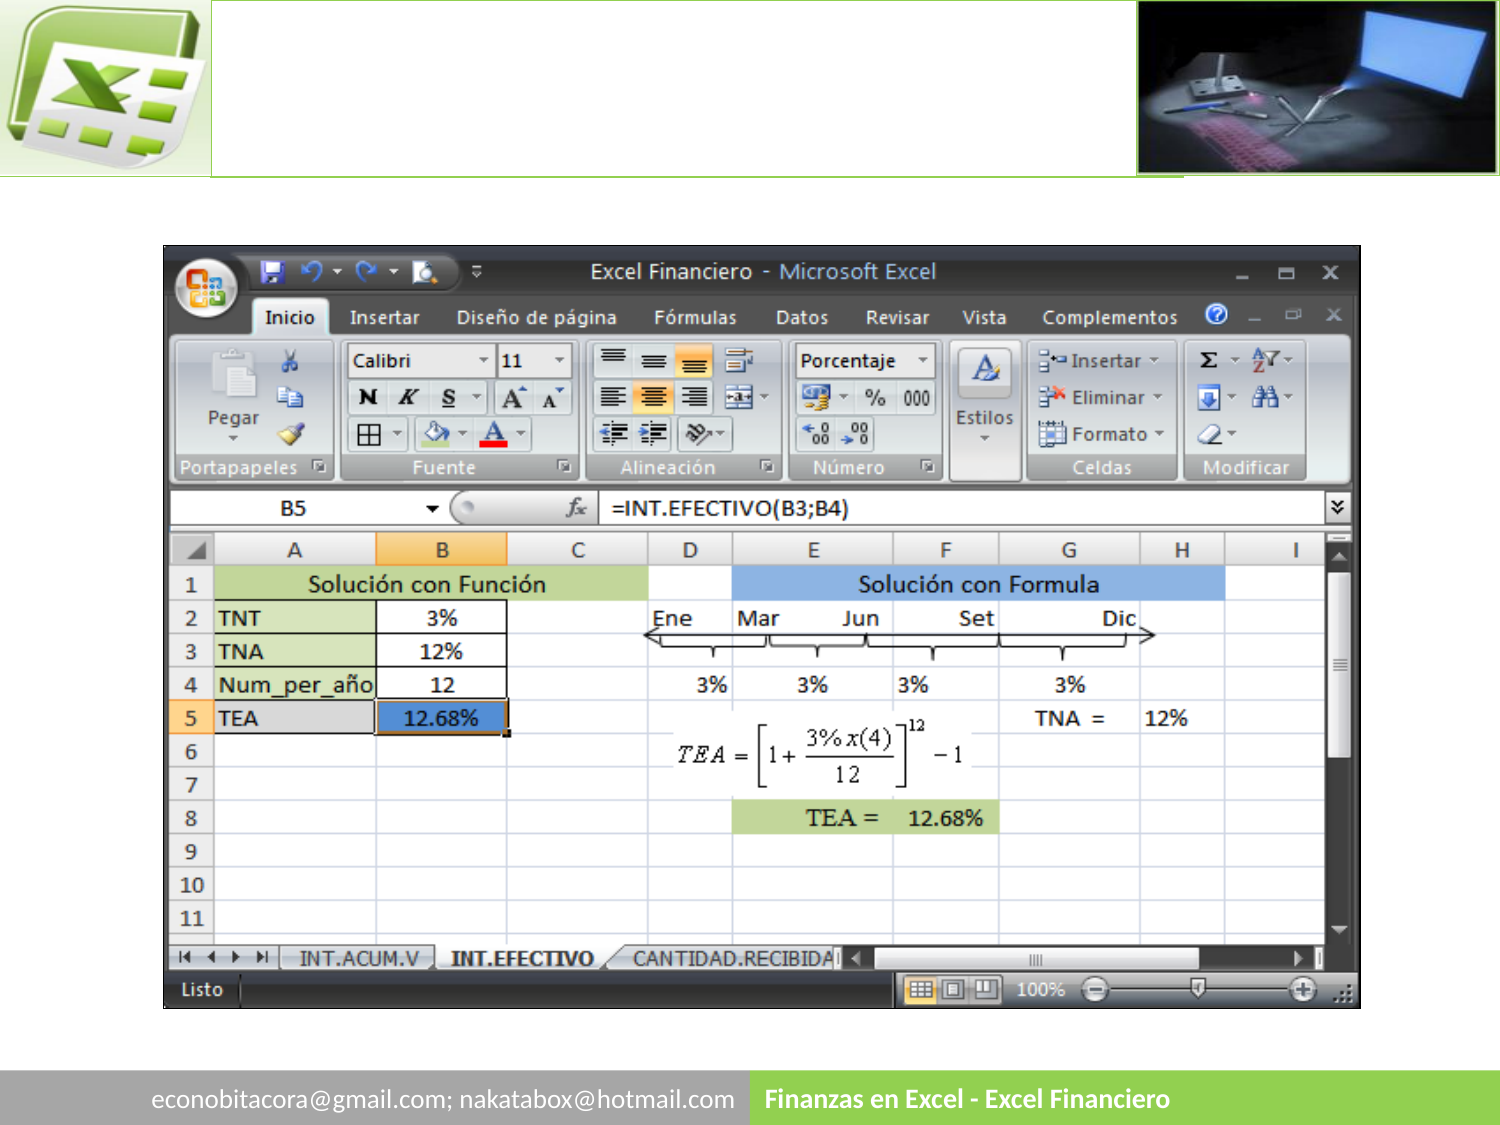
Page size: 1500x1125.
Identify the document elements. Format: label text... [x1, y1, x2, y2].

text_box Finanzas en Excel - Excel Financiero [749, 1070, 1500, 1125]
picture [163, 245, 1360, 1009]
text_box [212, 0, 1134, 178]
picture [0, 0, 212, 177]
picture [1136, 0, 1500, 177]
text_box econobitacora@gmail.com; nakatabox@hotmail.com [0, 1070, 749, 1125]
